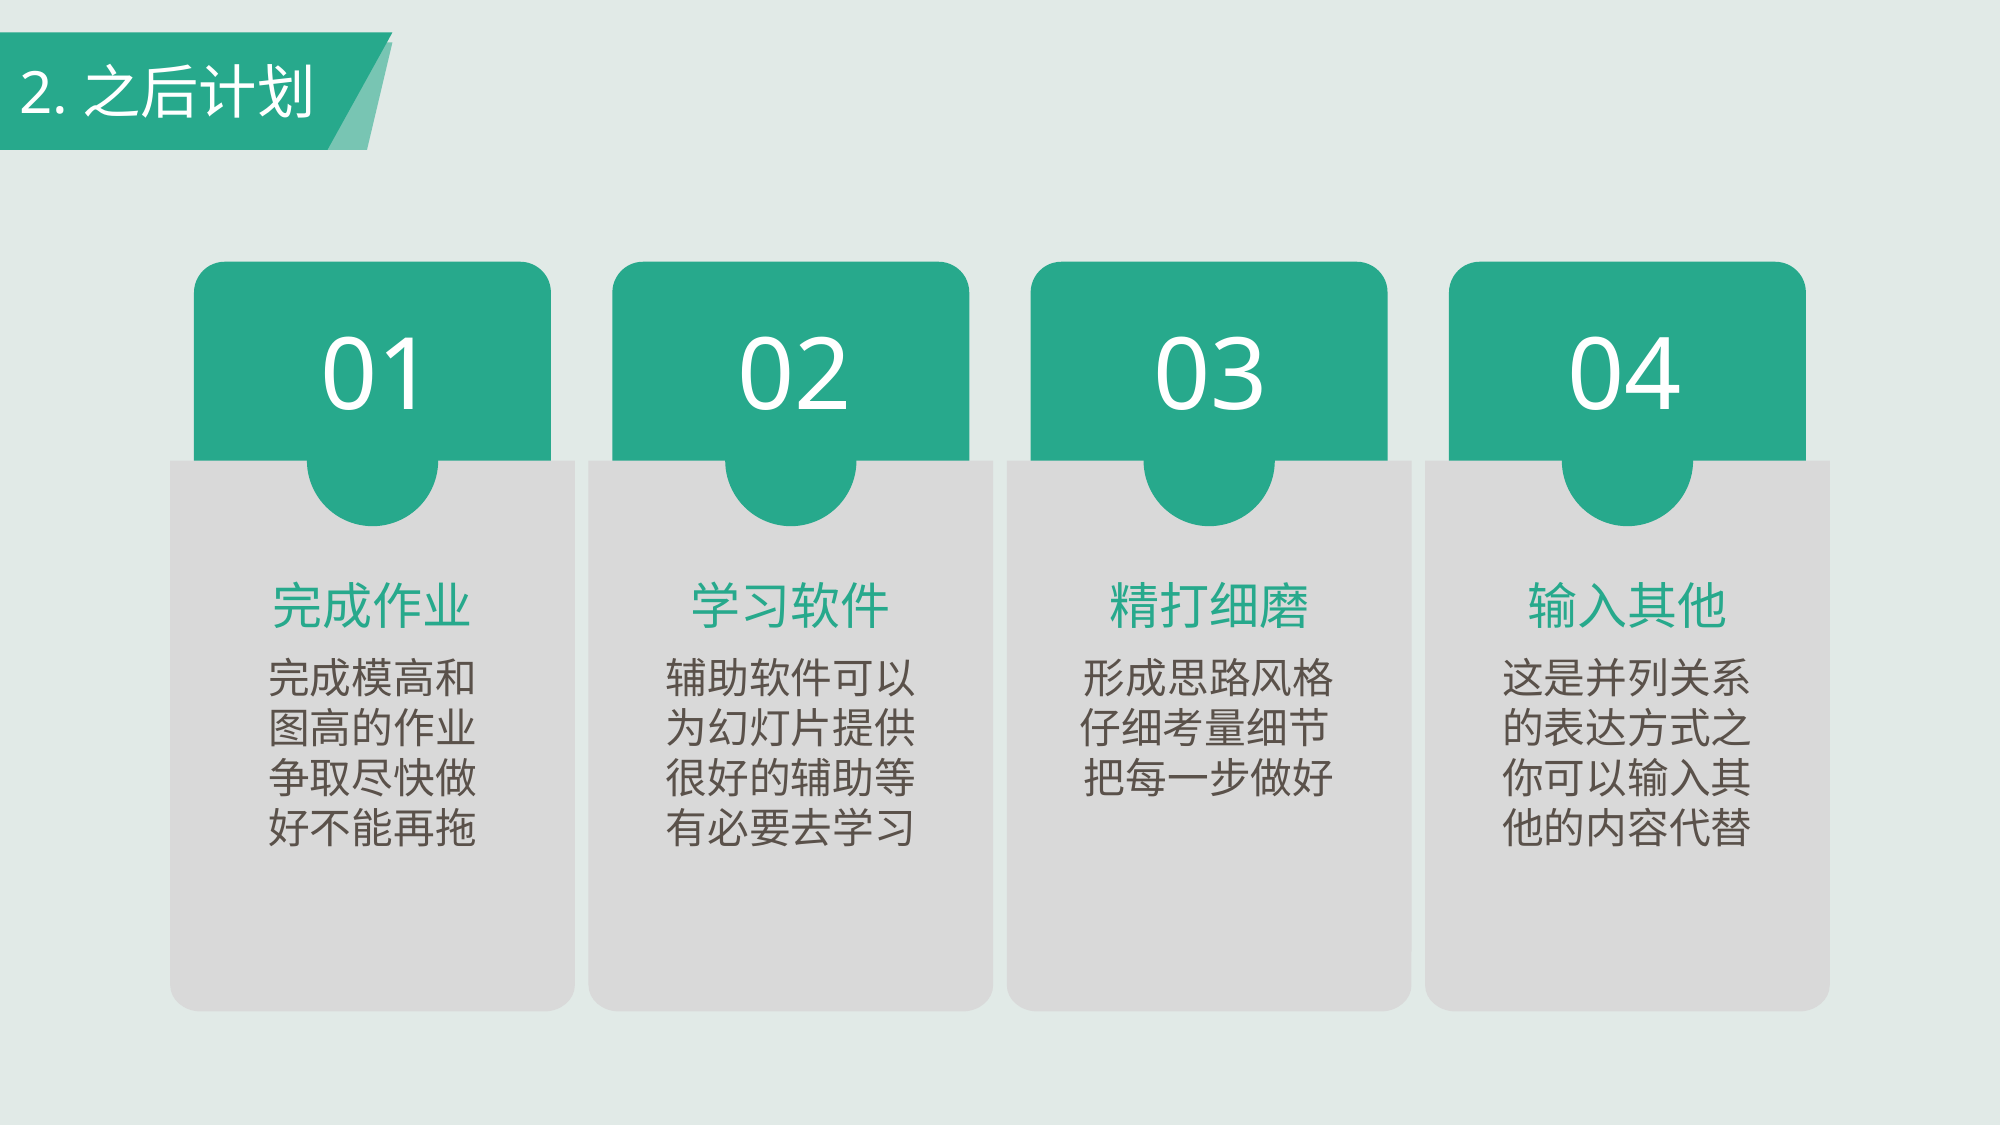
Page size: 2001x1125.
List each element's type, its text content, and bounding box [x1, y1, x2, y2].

text_box [0, 31, 395, 151]
text_box 形成思路风格 仔细考量细节 把每一步做好 [1057, 644, 1362, 810]
text_box 精打细磨 [1087, 566, 1331, 642]
text_box [587, 459, 995, 1013]
text_box [611, 260, 971, 459]
text_box 完成模高和 图高的作业 争取尽快做 好不能再拖 [249, 644, 496, 860]
text_box [1029, 260, 1389, 459]
text_box [305, 437, 440, 528]
text_box [1447, 260, 1807, 459]
text_box 03 [1103, 301, 1318, 437]
text_box [169, 459, 576, 1013]
text_box 学习软件 [669, 566, 913, 642]
text_box 这是并列关系 的表达方式之 你可以输入其 他的内容代替 [1480, 644, 1774, 860]
text_box 2.之后计划 [0, 48, 338, 133]
text_box 输入其他 [1505, 566, 1749, 642]
text_box [329, 41, 394, 151]
text_box [192, 260, 552, 459]
text_box 完成作业 [251, 566, 494, 642]
text_box [1424, 459, 1831, 1013]
text_box 02 [696, 301, 893, 437]
text_box [1560, 437, 1695, 528]
text_box 04 [1528, 301, 1721, 437]
text_box [724, 437, 858, 528]
text_box [1005, 459, 1413, 1013]
text_box 01 [285, 301, 469, 437]
text_box [1142, 437, 1276, 528]
text_box 辅助软件可以 为幻灯片提供 很好的辅助等 有必要去学习 [646, 644, 936, 860]
